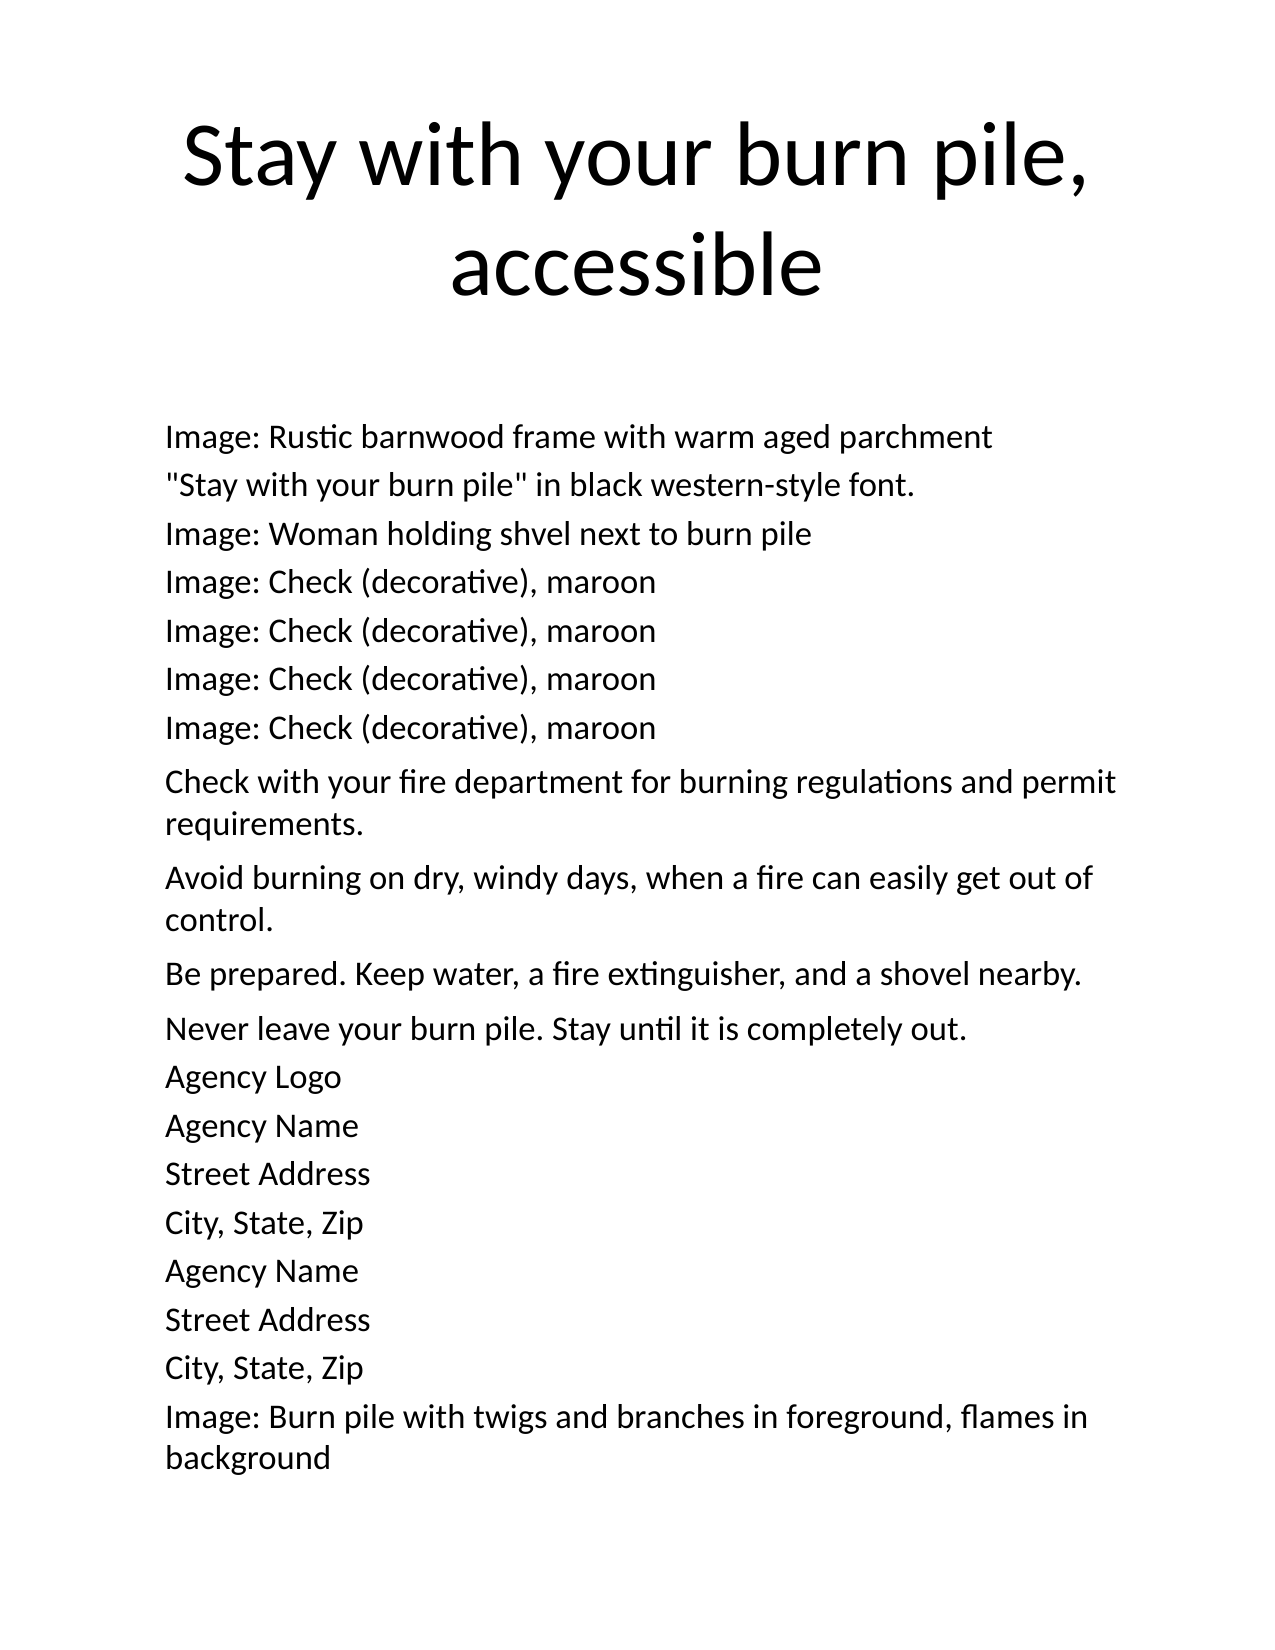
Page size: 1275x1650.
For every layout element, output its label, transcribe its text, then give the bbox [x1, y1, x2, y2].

title Stay with your burn pile, accessible [63, 66, 1212, 342]
list Image: Rustic barnwood frame with warm aged parchment "Stay with your burn pile" in black western-style font. Image: Woman holding shvel next to burn pile Image: Check (decorative), maroon Image: Check (decorative), maroon Image: Check (decorative), maroon Image: Check (decorative), maroon Check with your fire department for burning regulations and permit requirements. Avoid burning on dry, windy days, when a fire can easily get out of control. Be prepared. Keep water, a fire extinguisher, and a shovel nearby. Never leave your burn pile. Stay until it is completely out. Agency Logo Agency Name Street Address City, State, Zip Agency Name Street Address City, State, Zip Image: Burn pile with twigs and branches in foreground, flames in background [150, 406, 1143, 1495]
